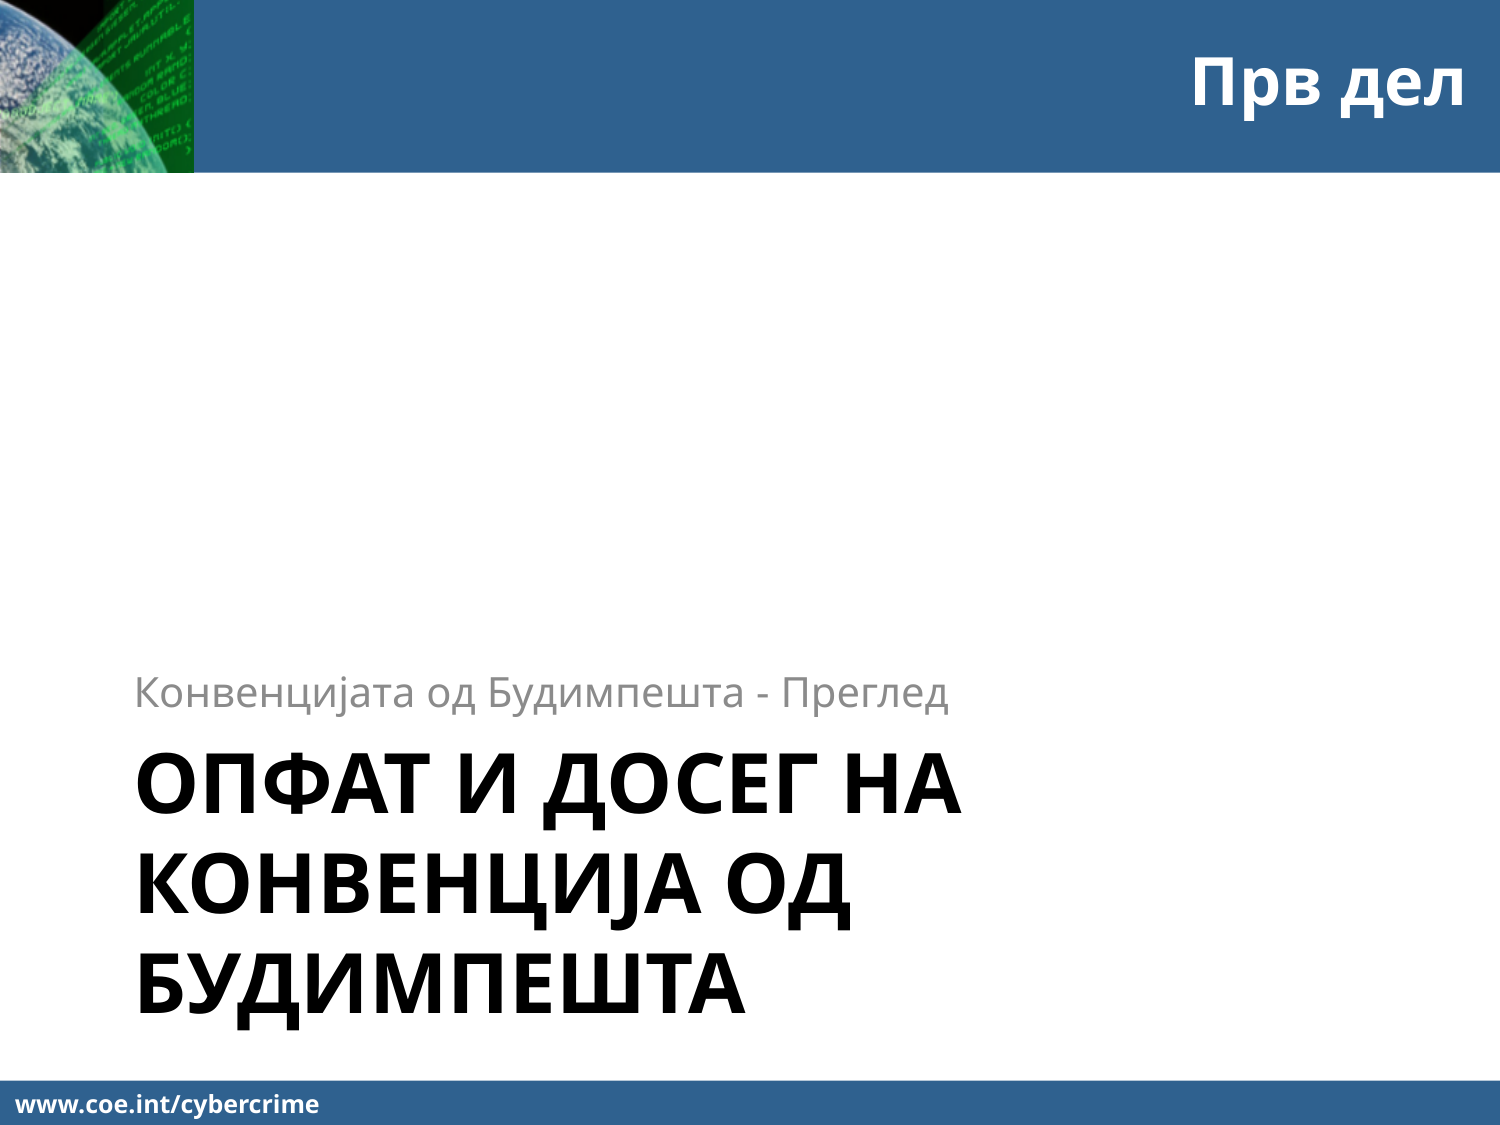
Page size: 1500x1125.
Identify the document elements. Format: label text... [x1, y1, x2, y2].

picture [0, 0, 194, 173]
text_box Прв дел [230, 31, 1483, 126]
text_box www.coe.int/cybercrime [0, 1079, 1500, 1125]
title ОпФАТ И ДОСЕГ На конвенција од будимпешта [118, 722, 1412, 947]
list Конвенцијата од Будимпешта - Преглед [118, 476, 1394, 723]
text_box [197, 0, 1500, 175]
